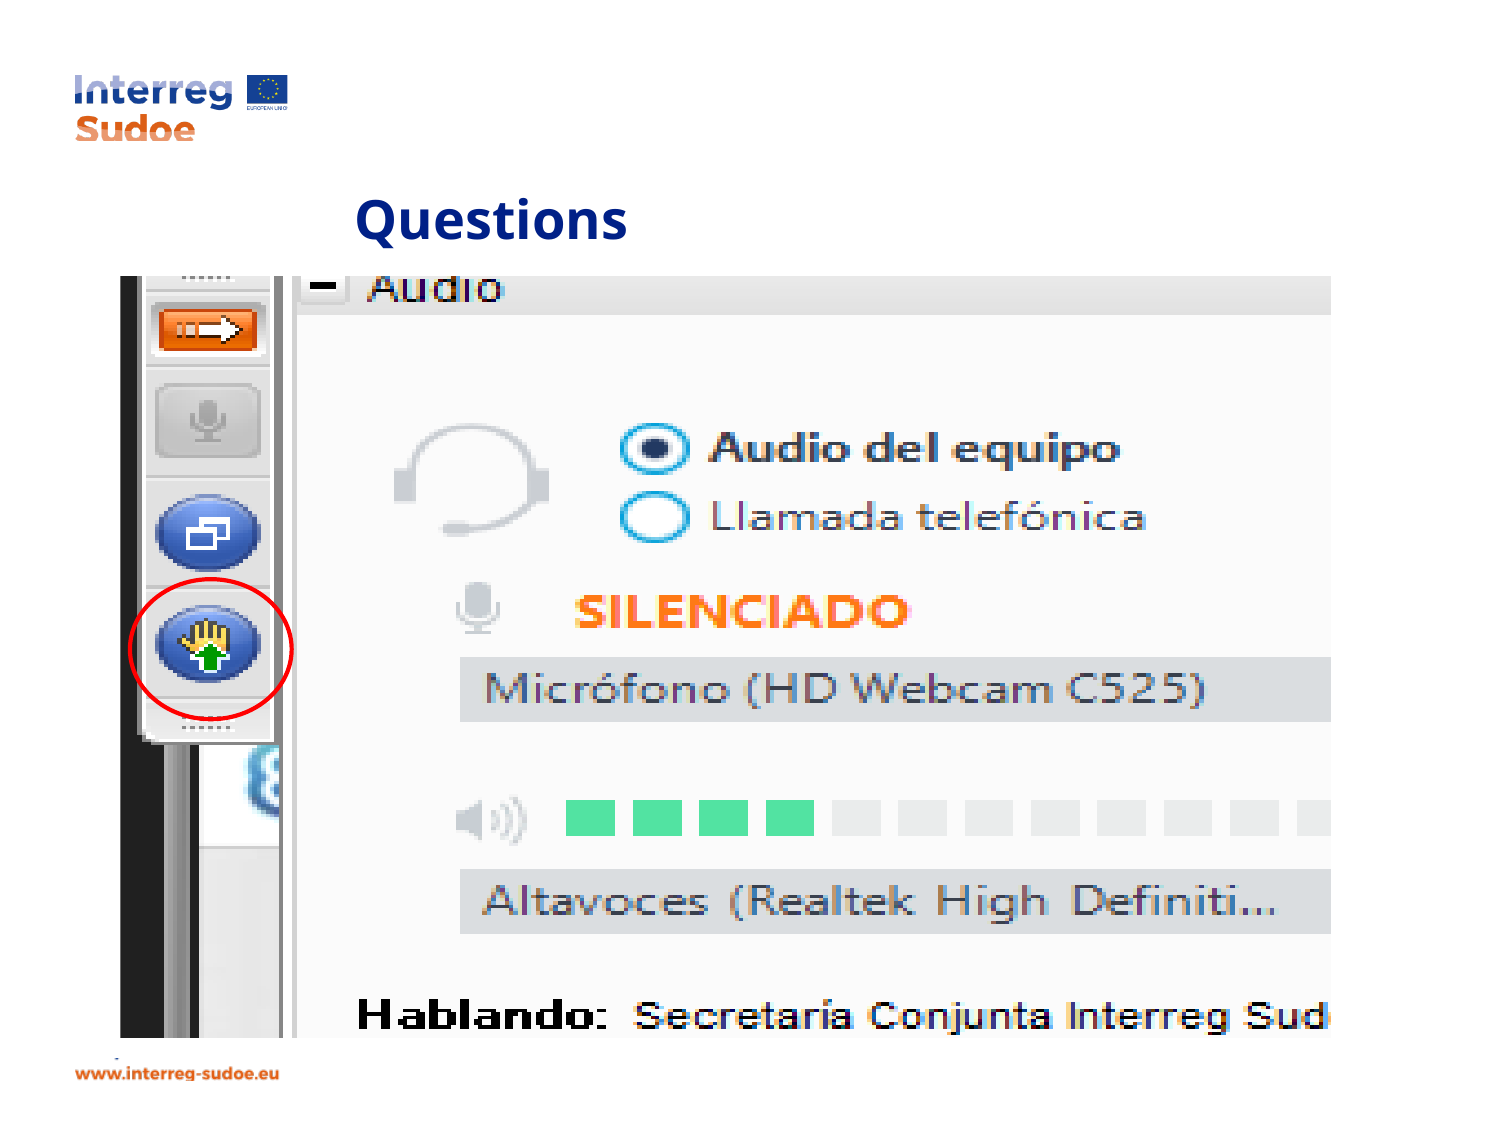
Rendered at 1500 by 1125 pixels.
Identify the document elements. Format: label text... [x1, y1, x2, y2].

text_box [120, 276, 1332, 1038]
title Questions [339, 177, 1178, 275]
